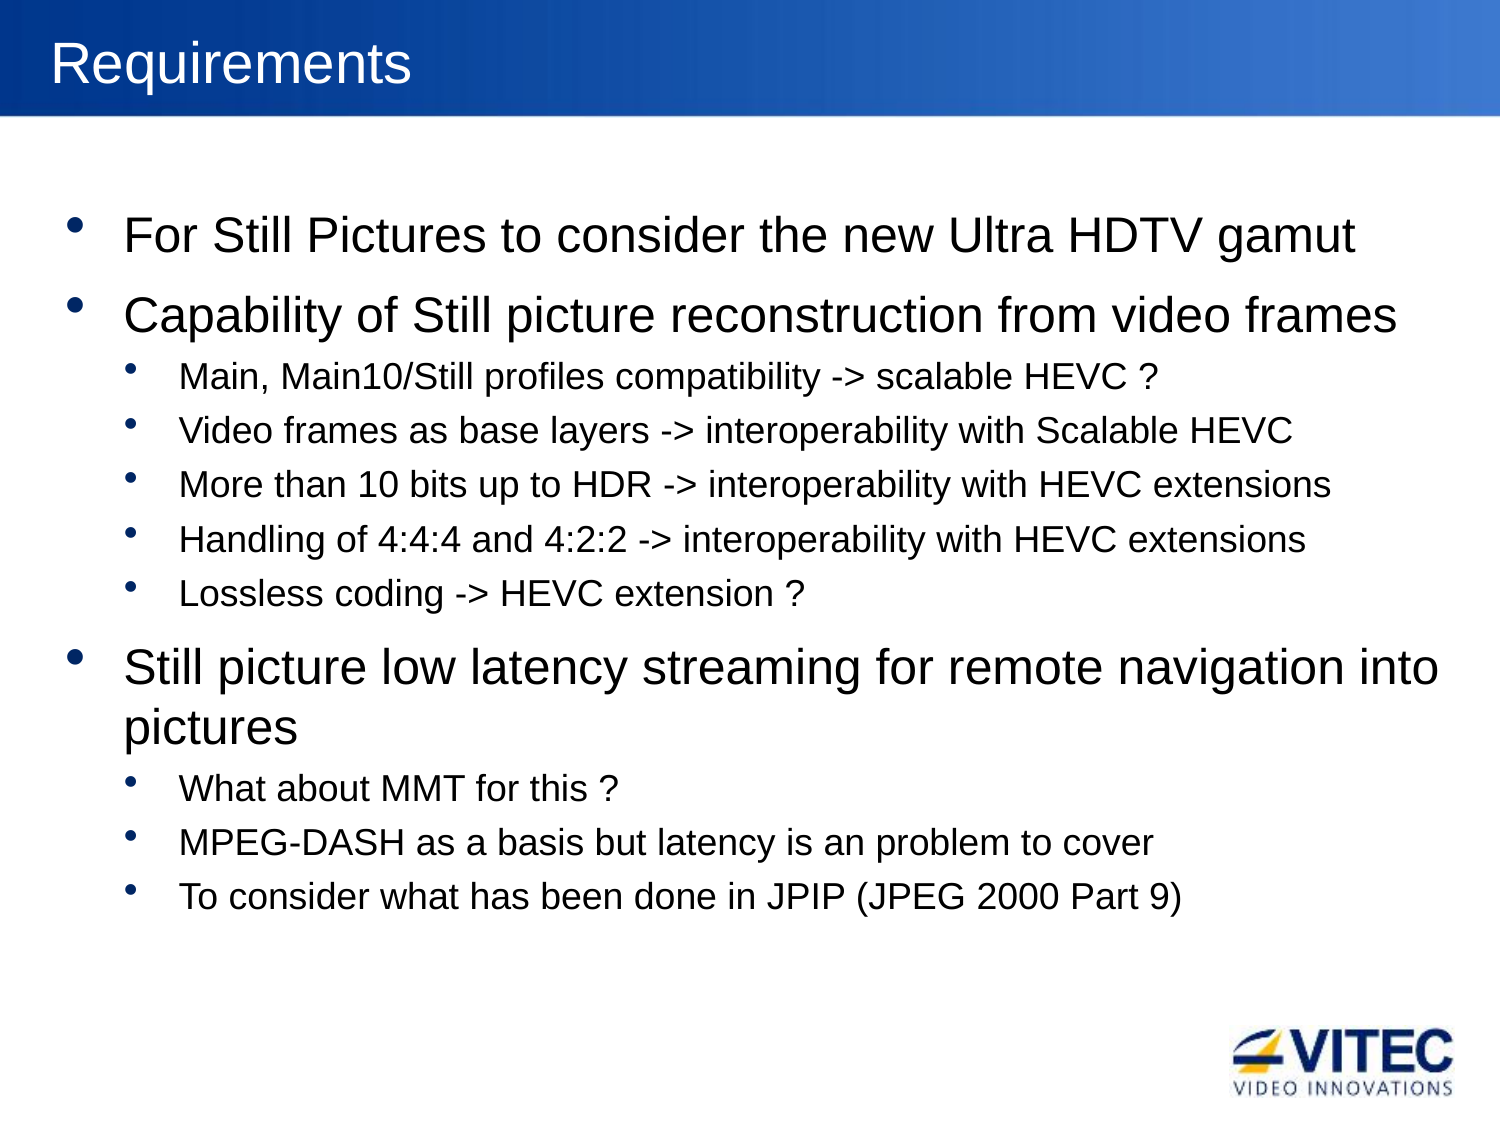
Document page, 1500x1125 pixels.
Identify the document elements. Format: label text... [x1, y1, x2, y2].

picture [1229, 1025, 1455, 1098]
list For Still Pictures to consider the new Ultra HDTV gamut Capability of Still picture reconstruction from video frames Main, Main10/Still profiles compatibility -> scalable HEVC ? Video frames as base layers -> interoperability with Scalable HEVC More than 10 bits up to HDR -> interoperability with HEVC extensions Handling of 4:4:4 and 4:2:2 -> interoperability with HEVC extensions Lossless coding -> HEVC extension ? Still picture low latency streaming for remote navigation into pictures What about MMT for this ? MPEG-DASH as a basis but latency is an problem to cover To consider what has been done in JPIP (JPEG 2000 Part 9) [49, 194, 1461, 1002]
title Requirements [49, 11, 1451, 110]
picture [0, 0, 1500, 118]
